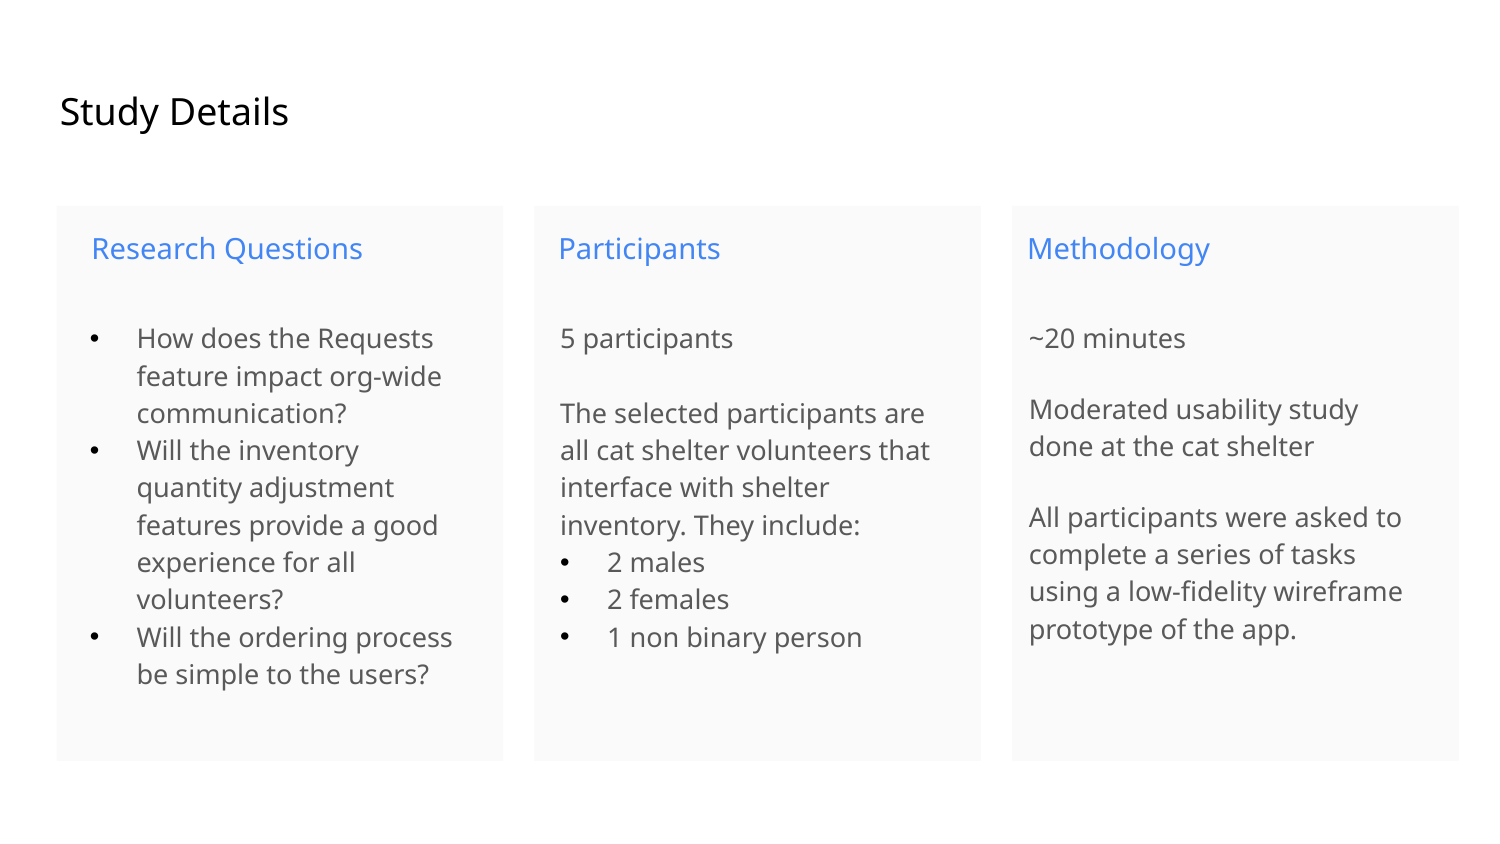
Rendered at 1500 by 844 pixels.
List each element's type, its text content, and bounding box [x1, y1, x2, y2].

text_box Research Questions [76, 214, 484, 262]
text_box [1012, 205, 1459, 761]
text_box [56, 205, 504, 761]
text_box [534, 205, 981, 761]
text_box Study Details [44, 66, 335, 191]
text_box Methodology [1012, 214, 1420, 262]
text_box How does the Requests feature impact org-wide communication? Will the inventory quantity adjustment features provide a good experience for all volunteers? Will the ordering process be simple to the users? [74, 301, 482, 665]
text_box 5 participants The selected participants are all cat shelter volunteers that interface with shelter inventory. They include: 2 males 2 females 1 non binary person [545, 301, 953, 665]
text_box Participants [543, 214, 951, 262]
text_box ~20 minutes Moderated usability study done at the cat shelter All participants were asked to complete a series of tasks using a low-fidelity wireframe prototype of the app. [1013, 301, 1421, 665]
